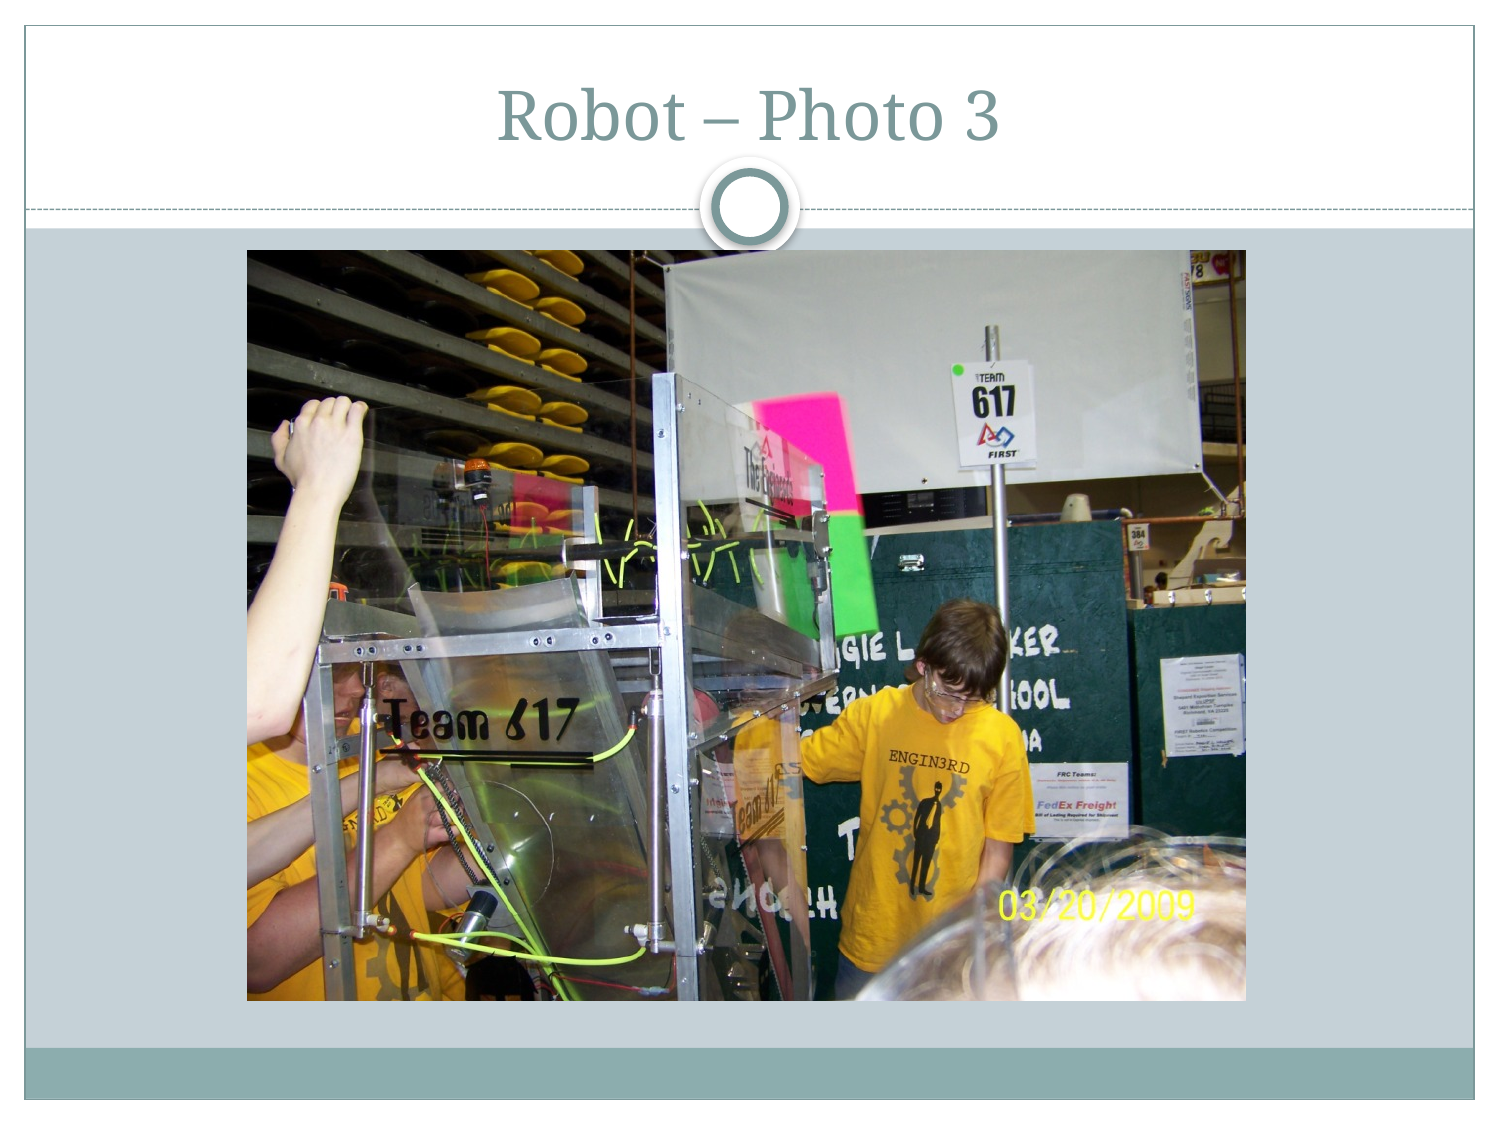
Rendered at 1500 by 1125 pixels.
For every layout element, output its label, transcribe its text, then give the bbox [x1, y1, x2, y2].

title Robot – Photo 3 [49, 37, 1450, 162]
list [247, 250, 1247, 1001]
